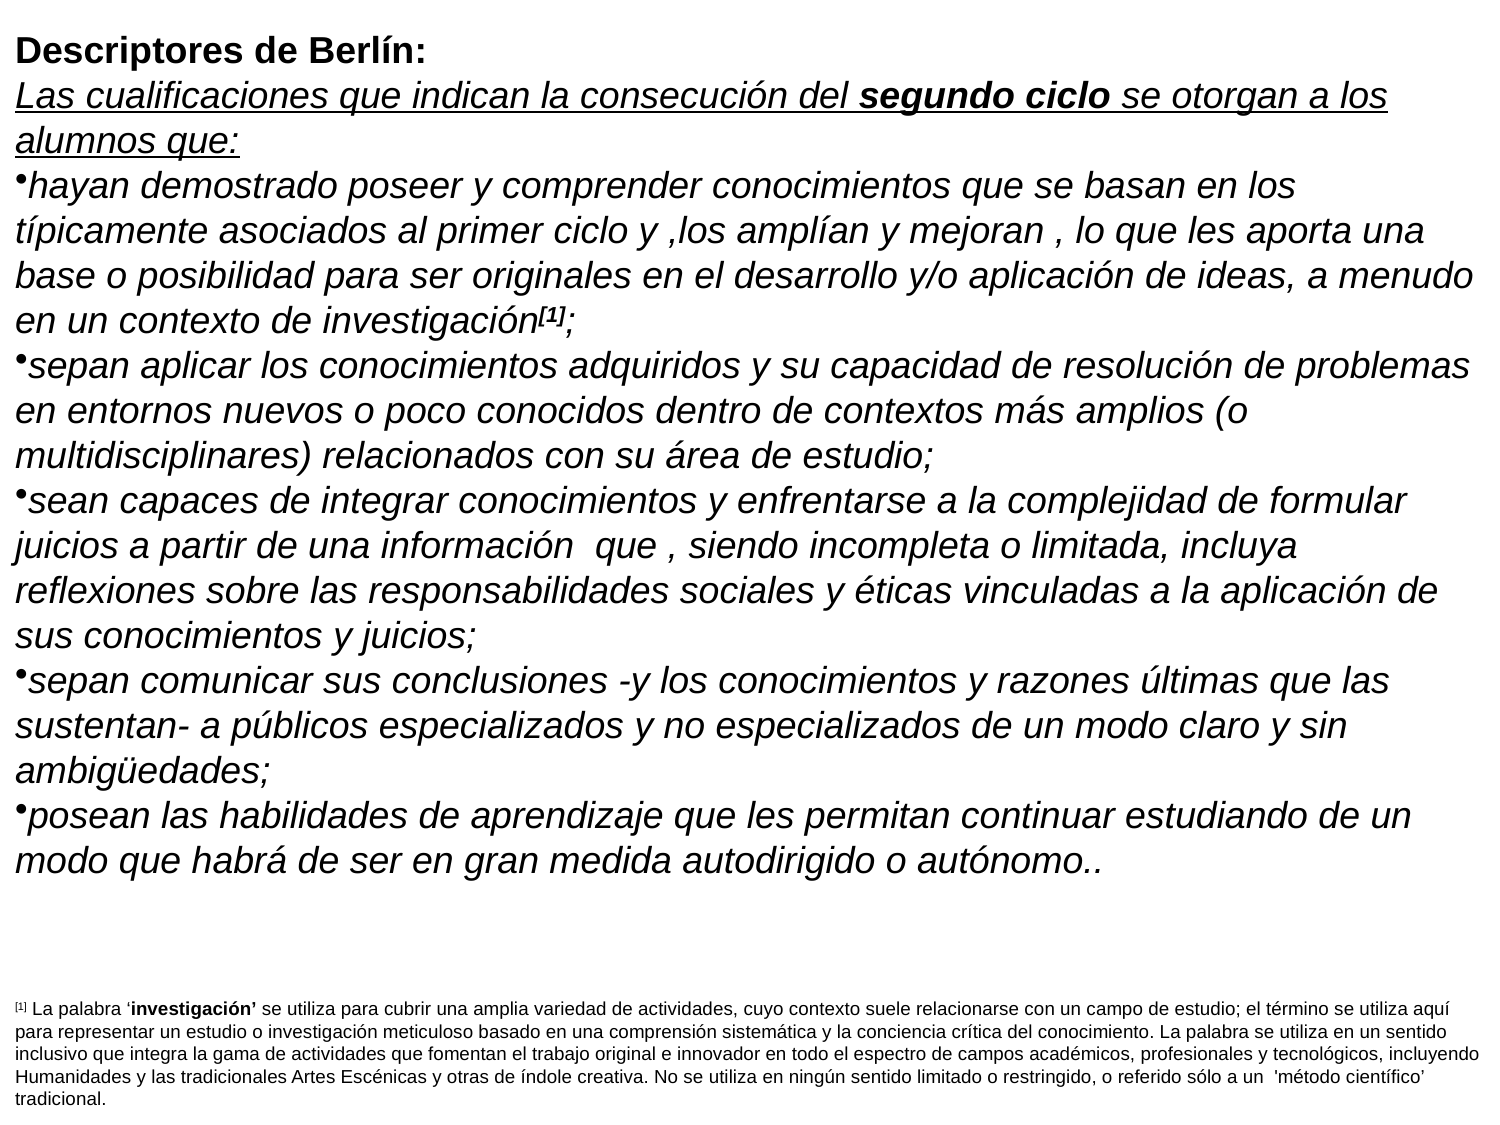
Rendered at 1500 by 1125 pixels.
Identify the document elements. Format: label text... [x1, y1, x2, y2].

text_box [1] La palabra ‘investigación’ se utiliza para cubrir una amplia variedad de actividades, cuyo contexto suele relacionarse con un campo de estudio; el término se utiliza aquí para representar un estudio o investigación meticuloso basado en una comprensión sistemática y la conciencia crítica del conocimiento. La palabra se utiliza en un sentido inclusivo que integra la gama de actividades que fomentan el trabajo original e innovador en todo el espectro de campos académicos, profesionales y tecnológicos, incluyendo Humanidades y las tradicionales Artes Escénicas y otras de índole creativa. No se utiliza en ningún sentido limitado o restringido, o referido sólo a un 'método científico’ tradicional. [0, 989, 1500, 1117]
text_box Descriptores de Berlín: Las cualificaciones que indican la consecución del segundo ciclo se otorgan a los alumnos que: hayan demostrado poseer y comprender conocimientos que se basan en los típicamente asociados al primer ciclo y ,los amplían y mejoran , lo que les aporta una base o posibilidad para ser originales en el desarrollo y/o aplicación de ideas, a menudo en un contexto de investigación[1]; sepan aplicar los conocimientos adquiridos y su capacidad de resolución de problemas en entornos nuevos o poco conocidos dentro de contextos más amplios (o multidisciplinares) relacionados con su área de estudio; sean capaces de integrar conocimientos y enfrentarse a la complejidad de formular juicios a partir de una información que , siendo incompleta o limitada, incluya reflexiones sobre las responsabilidades sociales y éticas vinculadas a la aplicación de sus conocimientos y juicios; sepan comunicar sus conclusiones -y los conocimientos y razones últimas que las sustentan- a públicos especializados y no especializados de un modo claro y sin ambigüedades; posean las habilidades de aprendizaje que les permitan continuar estudiando de un modo que habrá de ser en gran medida autodirigido o autónomo.. [0, 19, 1500, 889]
